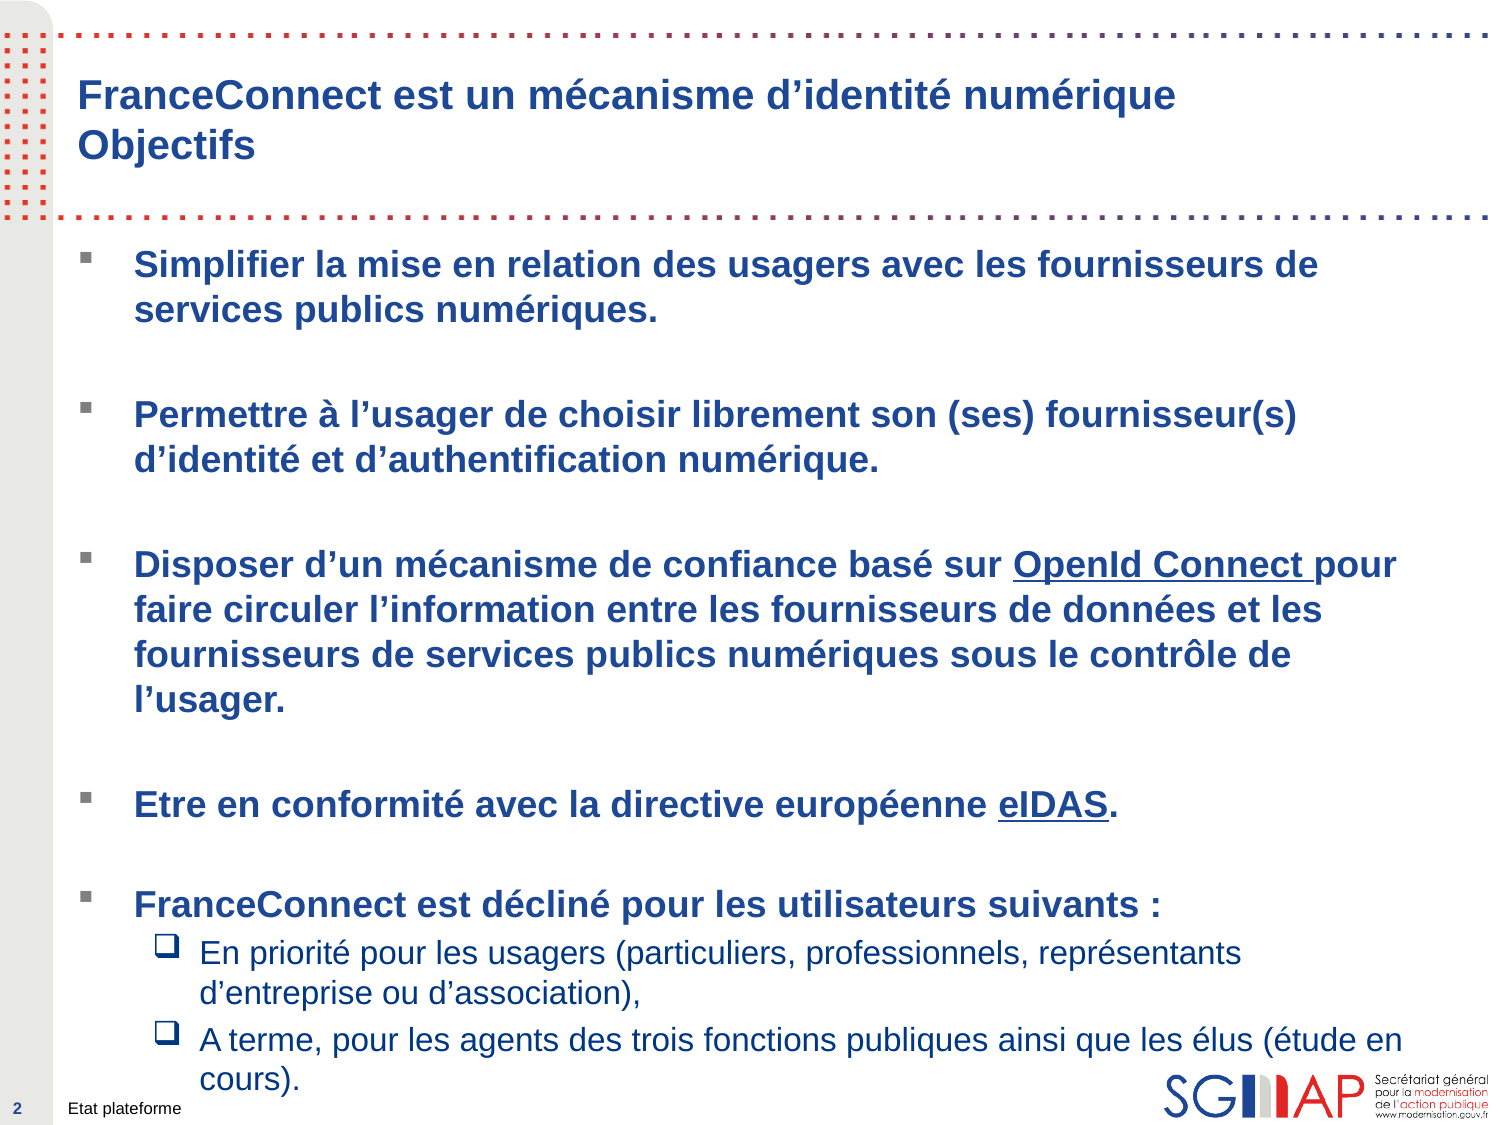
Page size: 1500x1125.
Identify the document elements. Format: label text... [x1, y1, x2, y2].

picture [0, 33, 1500, 220]
picture [1164, 1074, 1488, 1119]
list Simplifier la mise en relation des usagers avec les fournisseurs de services publics numériques. Permettre à l’usager de choisir librement son (ses) fournisseur(s) d’identité et d’authentification numérique. Disposer d’un mécanisme de confiance basé sur OpenId Connect pour faire circuler l’information entre les fournisseurs de données et les fournisseurs de services publics numériques sous le contrôle de l’usager. Etre en conformité avec la directive européenne eIDAS. FranceConnect est décliné pour les utilisateurs suivants : En priorité pour les usagers (particuliers, professionnels, représentants d’entreprise ou d’association), A terme, pour les agents des trois fonctions publiques ainsi que les élus (étude en cours). [62, 232, 1438, 1071]
title FranceConnect est un mécanisme d’identité numérique Objectifs [62, 42, 1483, 193]
